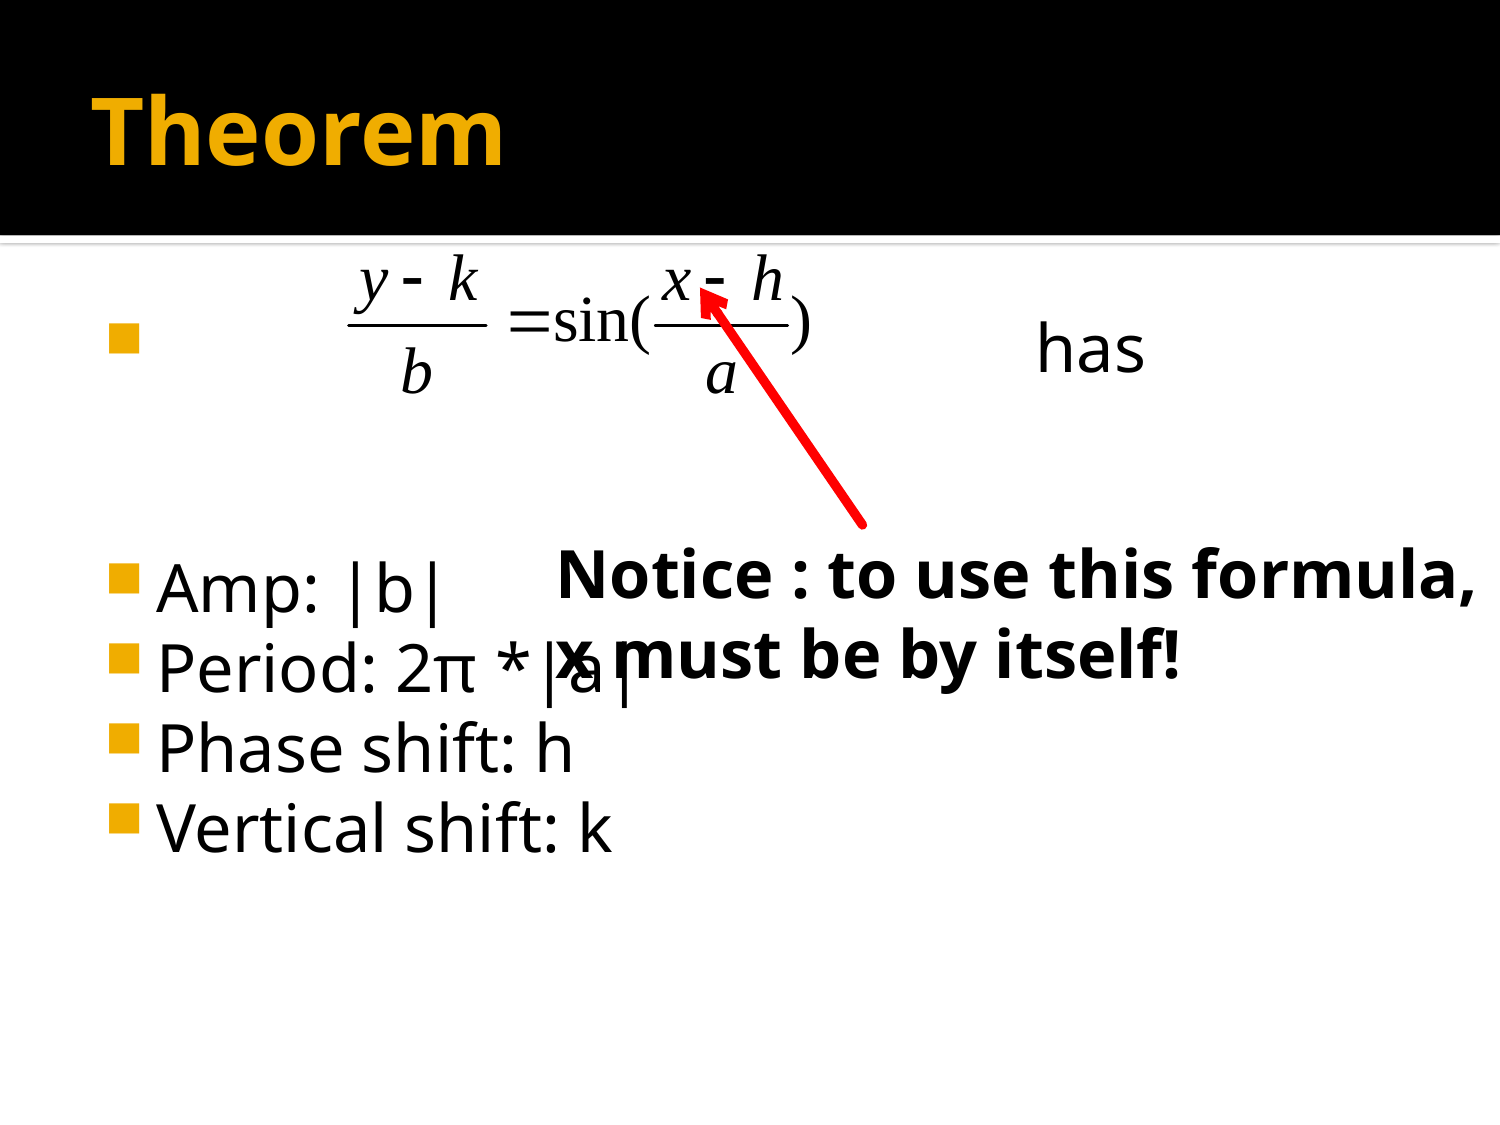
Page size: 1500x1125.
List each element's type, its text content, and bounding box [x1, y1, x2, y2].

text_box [662, 324, 900, 488]
title Theorem [75, 25, 1425, 231]
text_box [337, 237, 827, 408]
text_box Notice : to use this formula, x must be by itself! [540, 524, 1494, 700]
list has Amp: |b| Period: 2π *|a| Phase shift: h Vertical shift: k [75, 291, 1425, 1050]
